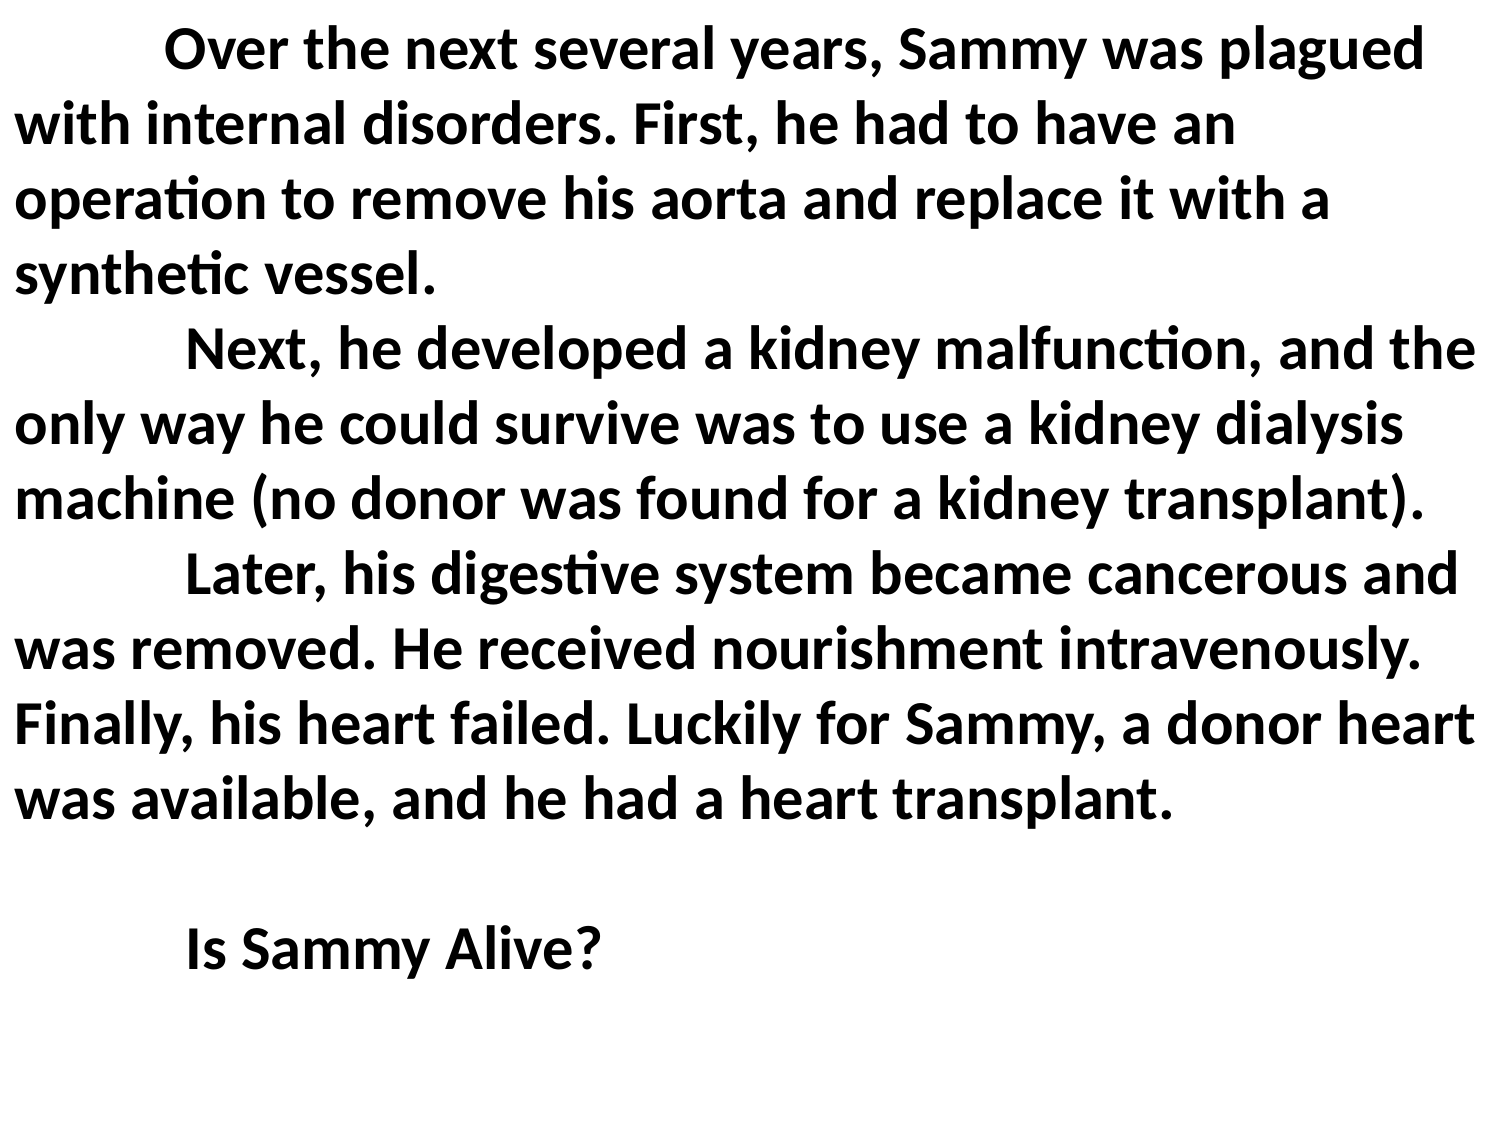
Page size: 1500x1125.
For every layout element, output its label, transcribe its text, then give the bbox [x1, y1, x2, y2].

text_box Over the next several years, Sammy was plagued with internal disorders. First, he had to have an operation to remove his aorta and replace it with a synthetic vessel. Next, he developed a kidney malfunction, and the only way he could survive was to use a kidney dialysis machine (no donor was found for a kidney transplant). Later, his digestive system became cancerous and was removed. He received nourishment intravenously. Finally, his heart failed. Luckily for Sammy, a donor heart was available, and he had a heart transplant. Is Sammy Alive? [0, 0, 1500, 1034]
